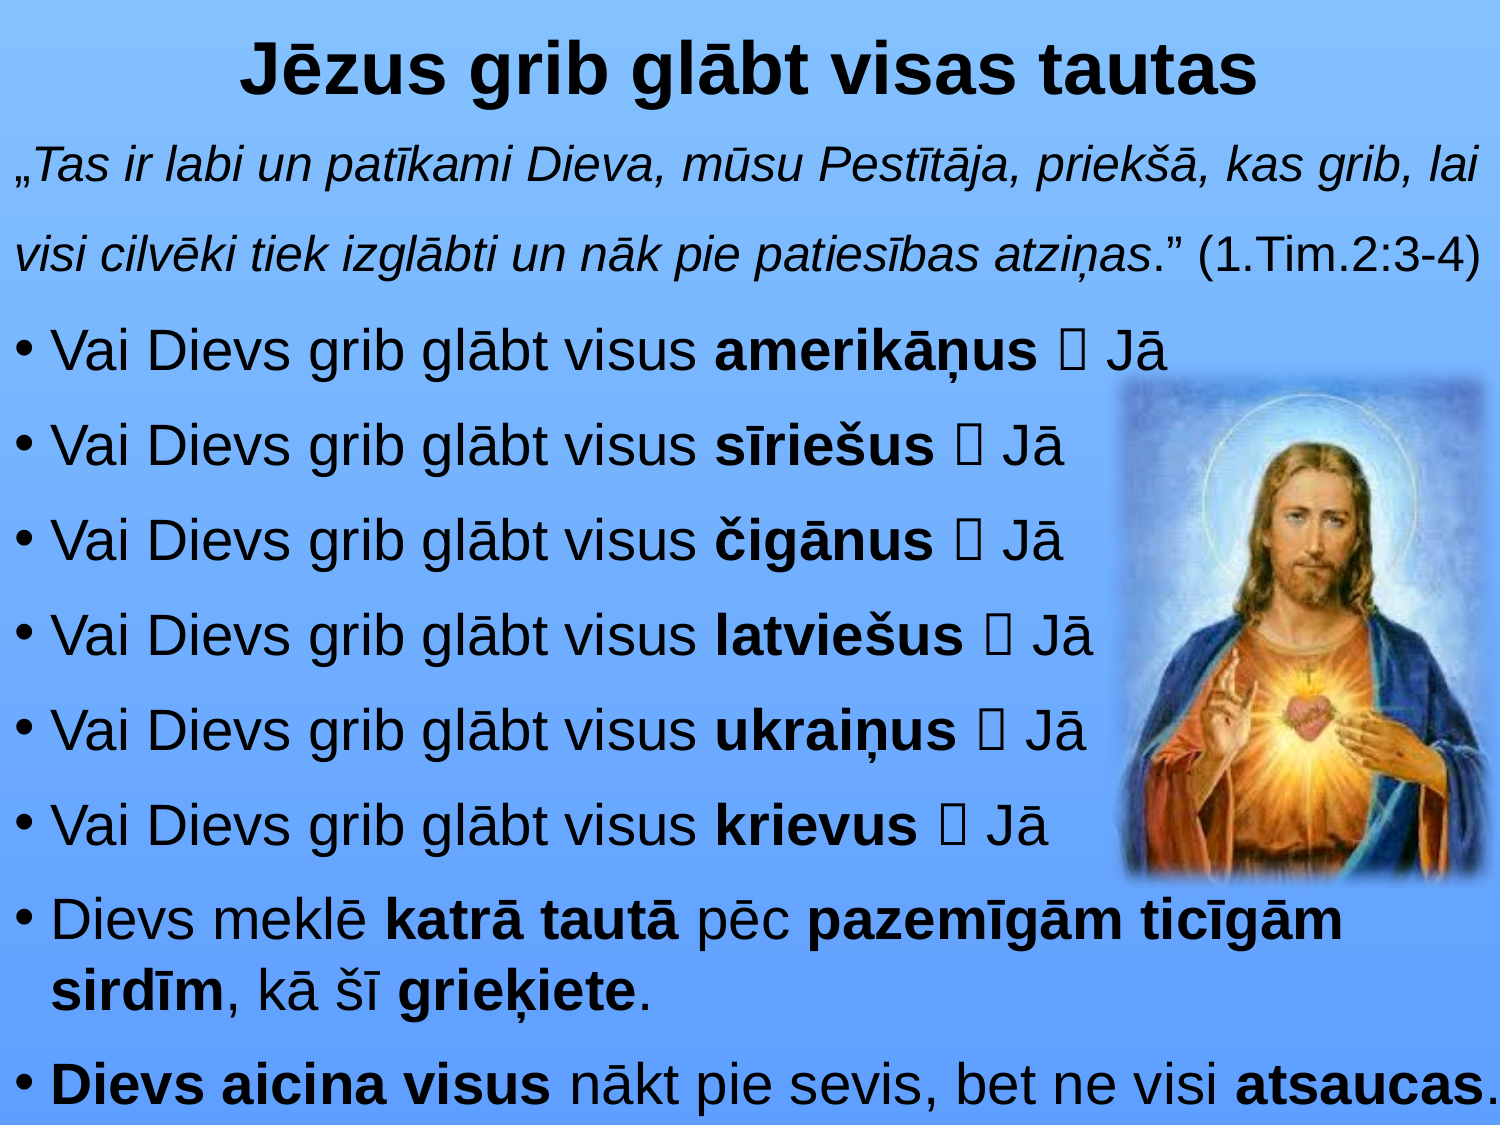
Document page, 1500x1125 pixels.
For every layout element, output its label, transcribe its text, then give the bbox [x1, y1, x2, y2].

title Jēzus grib glābt visas tautas [0, 0, 1500, 94]
picture [1106, 363, 1500, 892]
text_box Vai Dievs grib glābt visus amerikāņus  Jā Vai Dievs grib glābt visus sīriešus  Jā Vai Dievs grib glābt visus čigānus  Jā Vai Dievs grib glābt visus latviešus  Jā Vai Dievs grib glābt visus ukraiņus  Jā Vai Dievs grib glābt visus krievus  Jā Dievs meklē katrā tautā pēc pazemīgām ticīgām sirdīm, kā šī grieķiete. Dievs aicina visus nākt pie sevis, bet ne visi atsaucas. [0, 304, 1500, 1124]
text_box „Tas ir labi un patīkami Dieva, mūsu Pestītāja, priekšā, kas grib, lai visi cilvēki tiek izglābti un nāk pie patiesības atziņas.” (1.Tim.2:3-4) [0, 94, 1500, 290]
